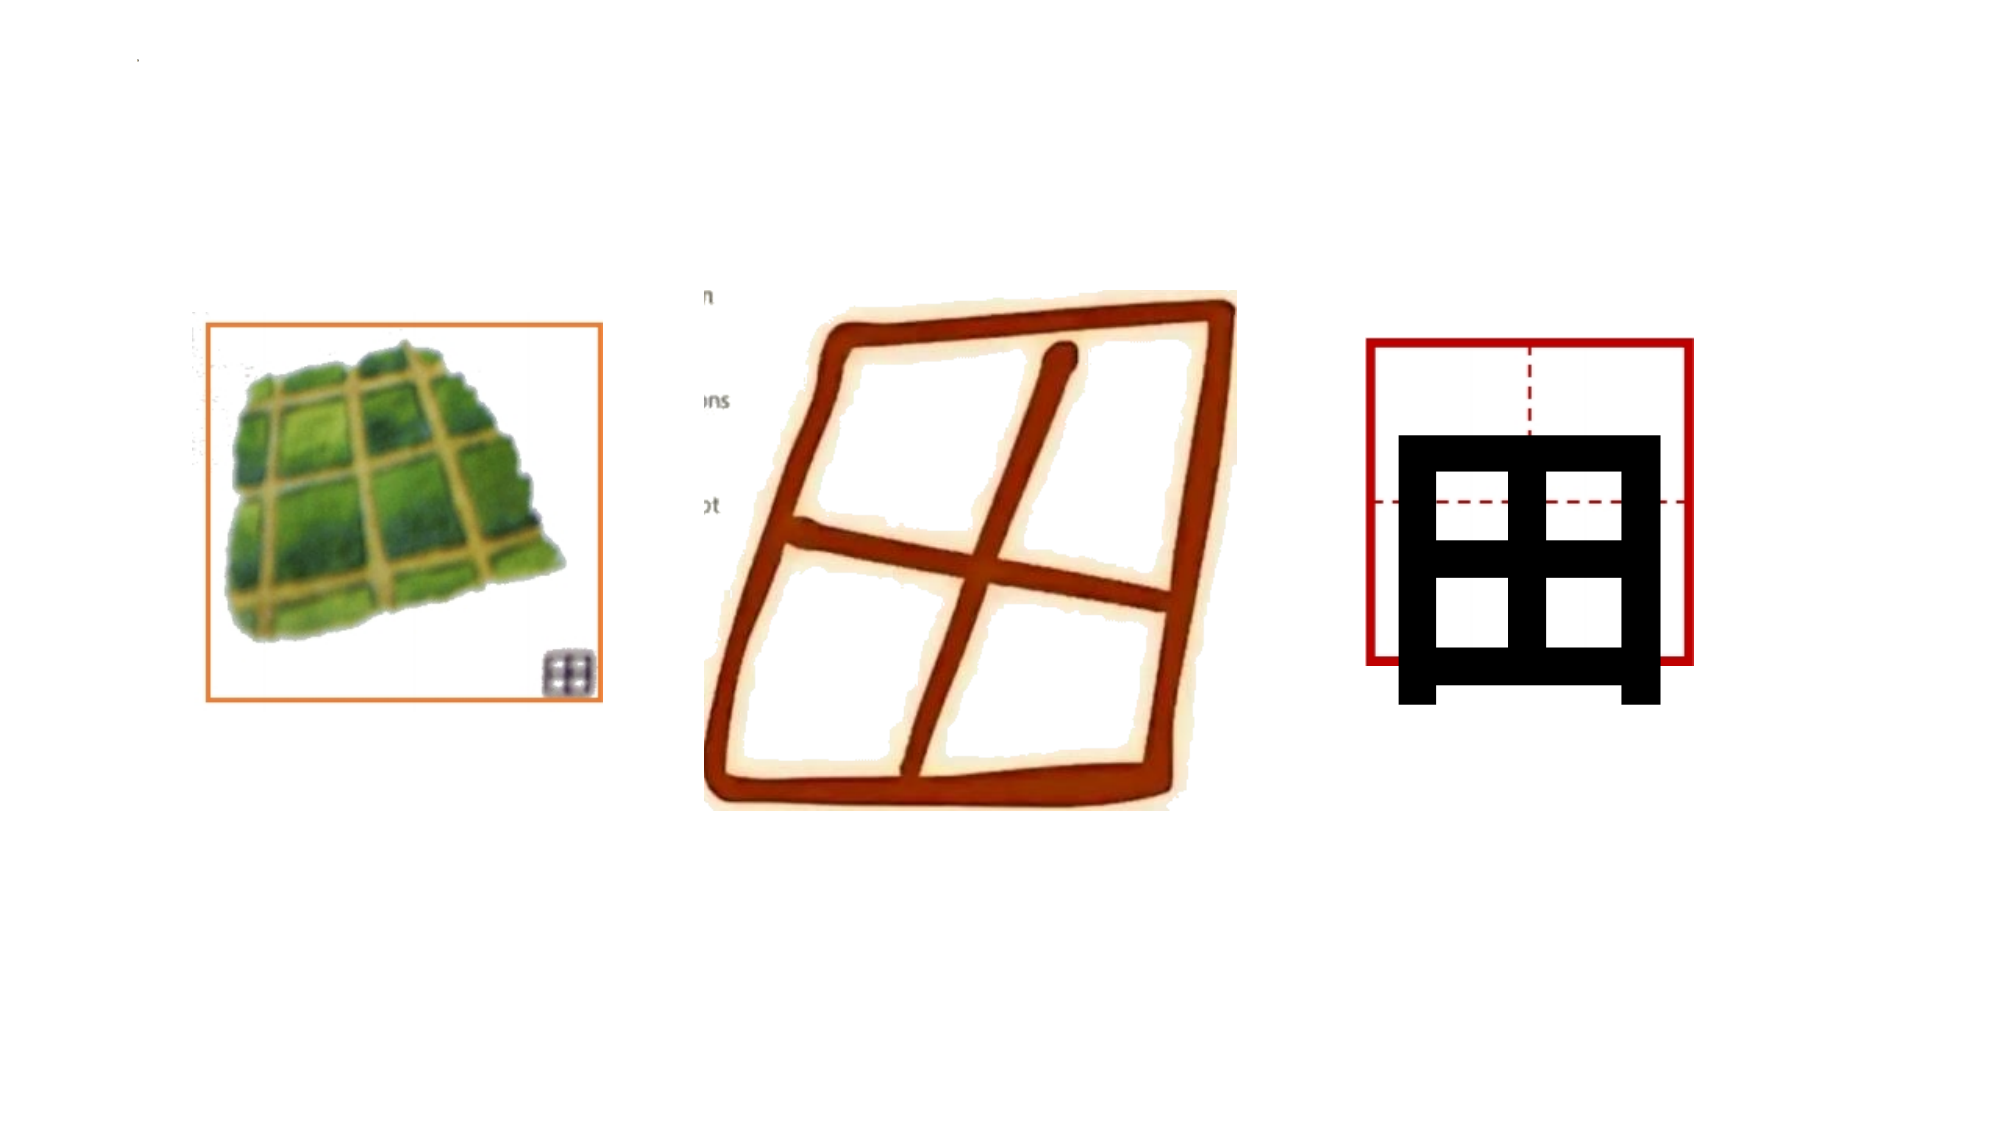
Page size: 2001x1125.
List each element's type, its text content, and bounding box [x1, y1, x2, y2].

picture [192, 312, 604, 713]
picture [1364, 337, 1694, 666]
picture [704, 290, 1237, 811]
text_box 田 [1373, 674, 1692, 751]
